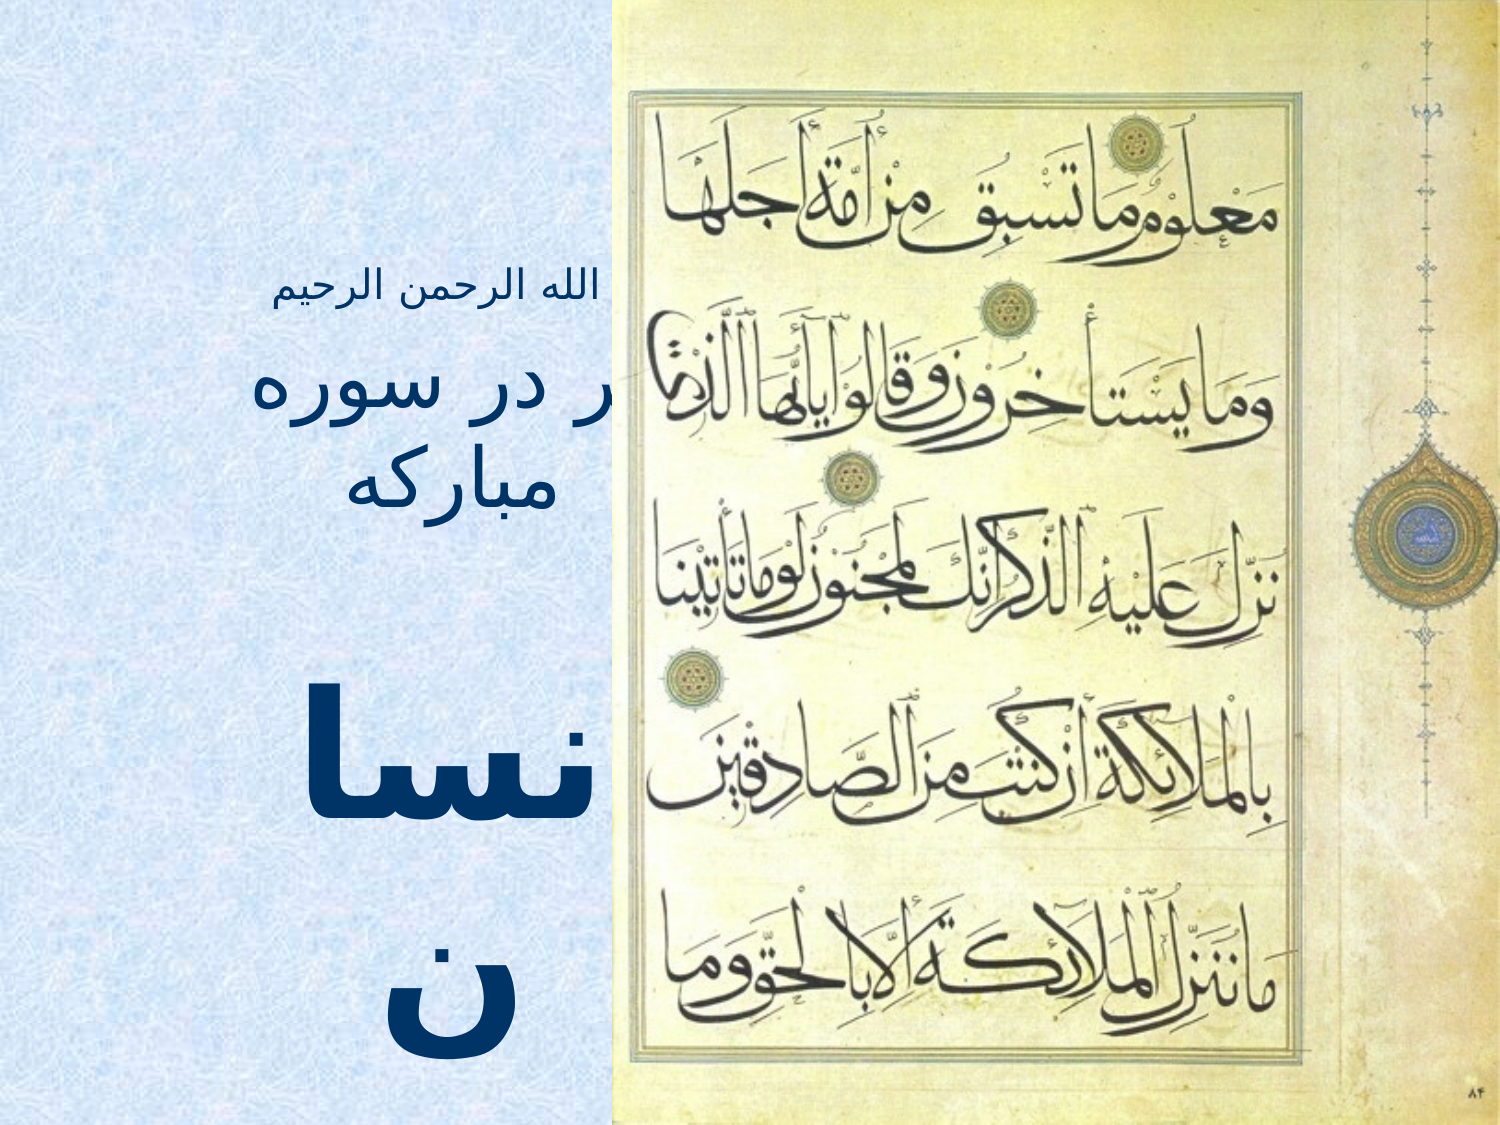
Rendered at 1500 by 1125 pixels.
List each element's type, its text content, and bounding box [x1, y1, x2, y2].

picture [0, 0, 1500, 1125]
text_box بسم الله الرحمن الرحیم تدبر در سوره مبارکه انسان [212, 249, 607, 900]
